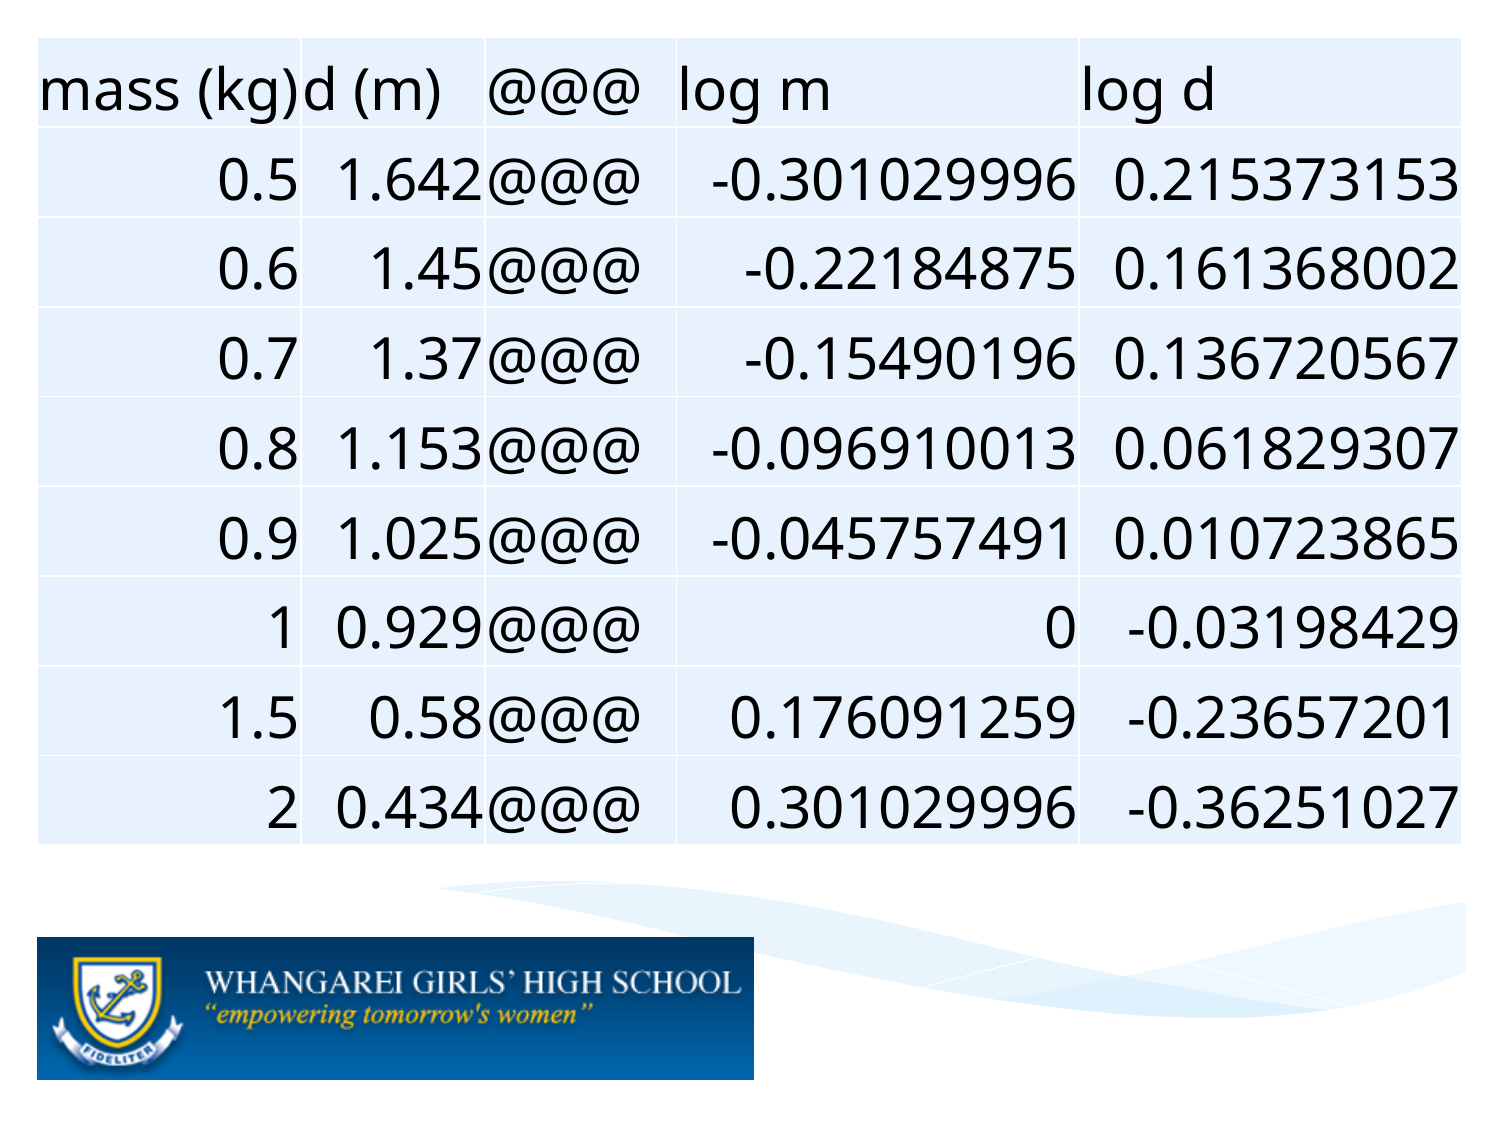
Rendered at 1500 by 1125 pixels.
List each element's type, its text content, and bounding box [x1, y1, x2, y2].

table_cell 1.642 [302, 128, 484, 216]
table_cell @@@ [486, 308, 676, 396]
table_cell @@@ [486, 756, 676, 844]
table_cell 0.9 [38, 487, 300, 575]
table_cell -0.045757491 [677, 487, 1078, 575]
table_cell @@@ [486, 577, 676, 665]
table_cell 1.025 [302, 487, 484, 575]
table_cell 0.929 [302, 577, 484, 665]
table_cell 2 [38, 756, 300, 844]
table_cell 0 [677, 577, 1078, 665]
table_cell 0.136720567 [1080, 308, 1461, 396]
picture [37, 937, 754, 1080]
table_cell -0.36251027 [1080, 756, 1461, 844]
table_cell 0.7 [38, 308, 300, 396]
table_cell 0.176091259 [677, 667, 1078, 755]
table_cell 0.8 [38, 397, 300, 485]
table_cell 0.215373153 [1080, 128, 1461, 216]
table_cell 1.37 [302, 308, 484, 396]
table_header mass (kg) [38, 38, 300, 126]
table_cell 0.6 [38, 218, 300, 306]
table_cell -0.15490196 [677, 308, 1078, 396]
table_cell 1.153 [302, 397, 484, 485]
table_cell 0.061829307 [1080, 397, 1461, 485]
table_cell 0.58 [302, 667, 484, 755]
table_cell -0.23657201 [1080, 667, 1461, 755]
table_cell -0.301029996 [677, 128, 1078, 216]
table_cell 0.5 [38, 128, 300, 216]
table_cell -0.22184875 [677, 218, 1078, 306]
table_cell @@@ [486, 218, 676, 306]
table_cell @@@ [486, 128, 676, 216]
table_cell 1.45 [302, 218, 484, 306]
table_cell 0.010723865 [1080, 487, 1461, 575]
table_cell 0.434 [302, 756, 484, 844]
table_cell 1 [38, 577, 300, 665]
table_cell -0.096910013 [677, 397, 1078, 485]
table_cell 0.301029996 [677, 756, 1078, 844]
table_header @@@ [486, 38, 676, 126]
table_cell @@@ [486, 487, 676, 575]
table_cell 1.5 [38, 667, 300, 755]
table_cell -0.03198429 [1080, 577, 1461, 665]
table_header log d [1080, 38, 1461, 126]
table_cell 0.161368002 [1080, 218, 1461, 306]
table_cell @@@ [486, 667, 676, 755]
table_cell @@@ [486, 397, 676, 485]
table_header d (m) [302, 38, 484, 126]
table_header log m [677, 38, 1078, 126]
